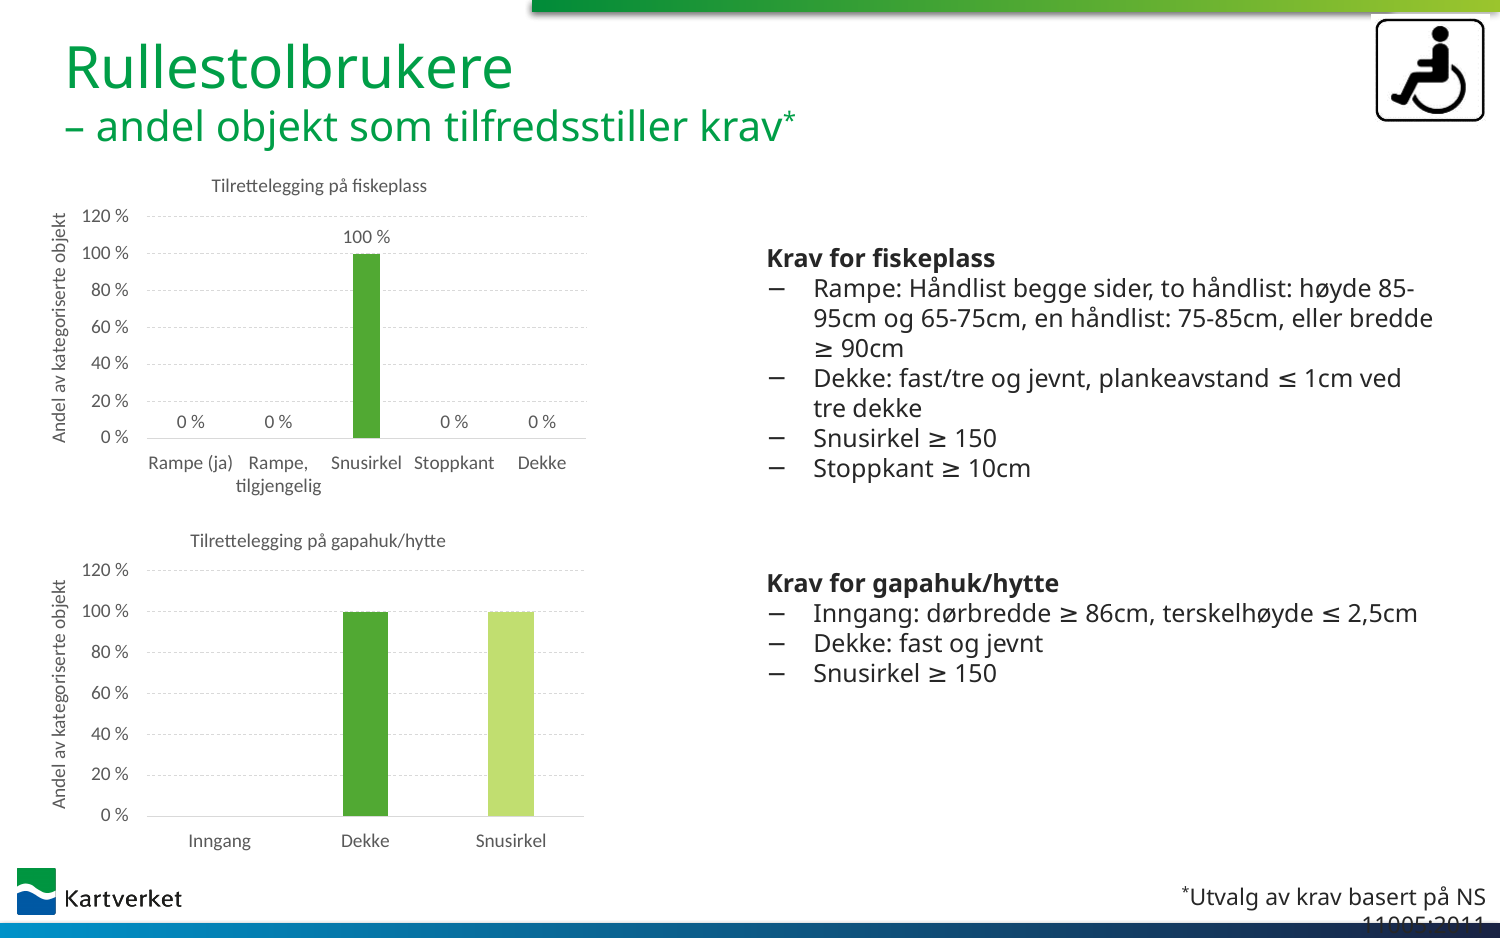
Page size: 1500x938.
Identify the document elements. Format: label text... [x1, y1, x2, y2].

text_box Rullestolbrukere – andel objekt som tilfredsstiller krav* [49, 29, 1431, 158]
text_box Krav for gapahuk/hytte Inngang: dørbredde ≥ 86cm, terskelhøyde ≤ 2,5cm Dekke: fast og jevnt Snusirkel ≥ 150 [751, 560, 1452, 695]
text_box Krav for fiskeplass Rampe: Håndlist begge sider, to håndlist: høyde 85-95cm og 65-75cm, en håndlist: 75-85cm, eller bredde ≥ 90cm Dekke: fast/tre og jevnt, plankeavstand ≤ 1cm ved tre dekke Snusirkel ≥ 150 Stoppkant ≥ 10cm [751, 235, 1452, 490]
text_box *Utvalg av krav basert på NS 11005:2011 [1068, 873, 1500, 938]
picture [41, 520, 596, 859]
picture [1371, 13, 1491, 127]
picture [41, 166, 598, 505]
